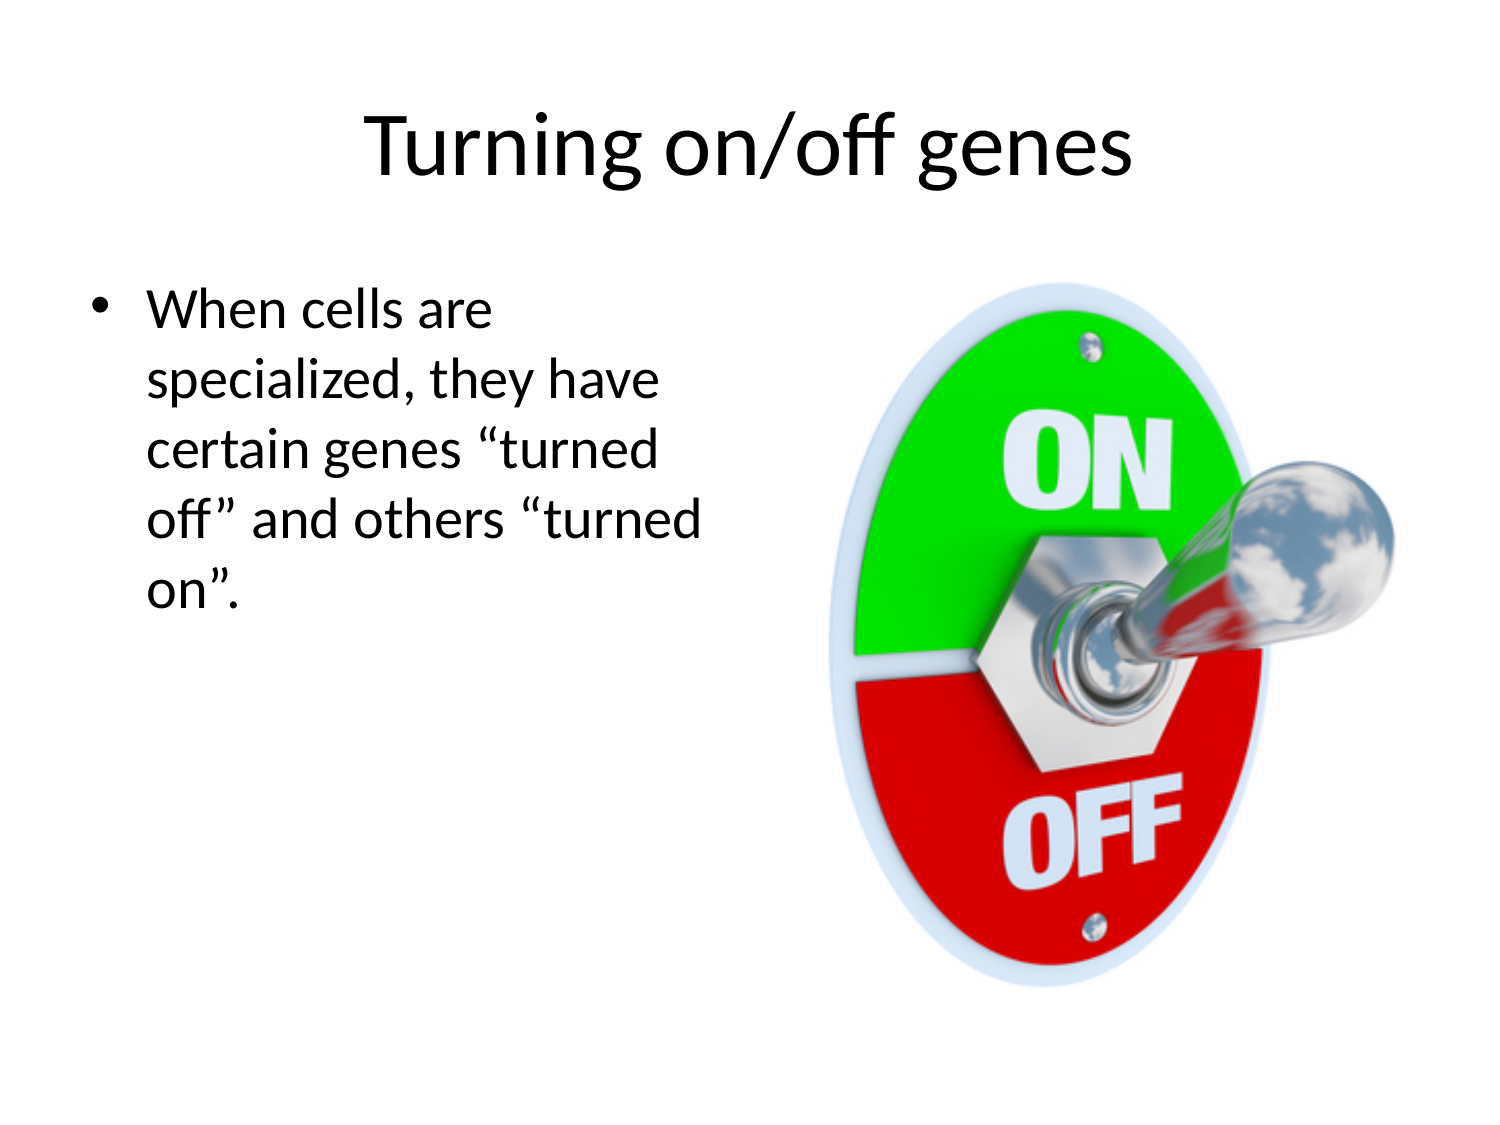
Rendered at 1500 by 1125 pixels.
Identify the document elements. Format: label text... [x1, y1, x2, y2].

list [762, 262, 1426, 1006]
list When cells are specialized, they have certain genes “turned off” and others “turned on”. [75, 262, 738, 1005]
title Turning on/off genes [75, 45, 1425, 233]
